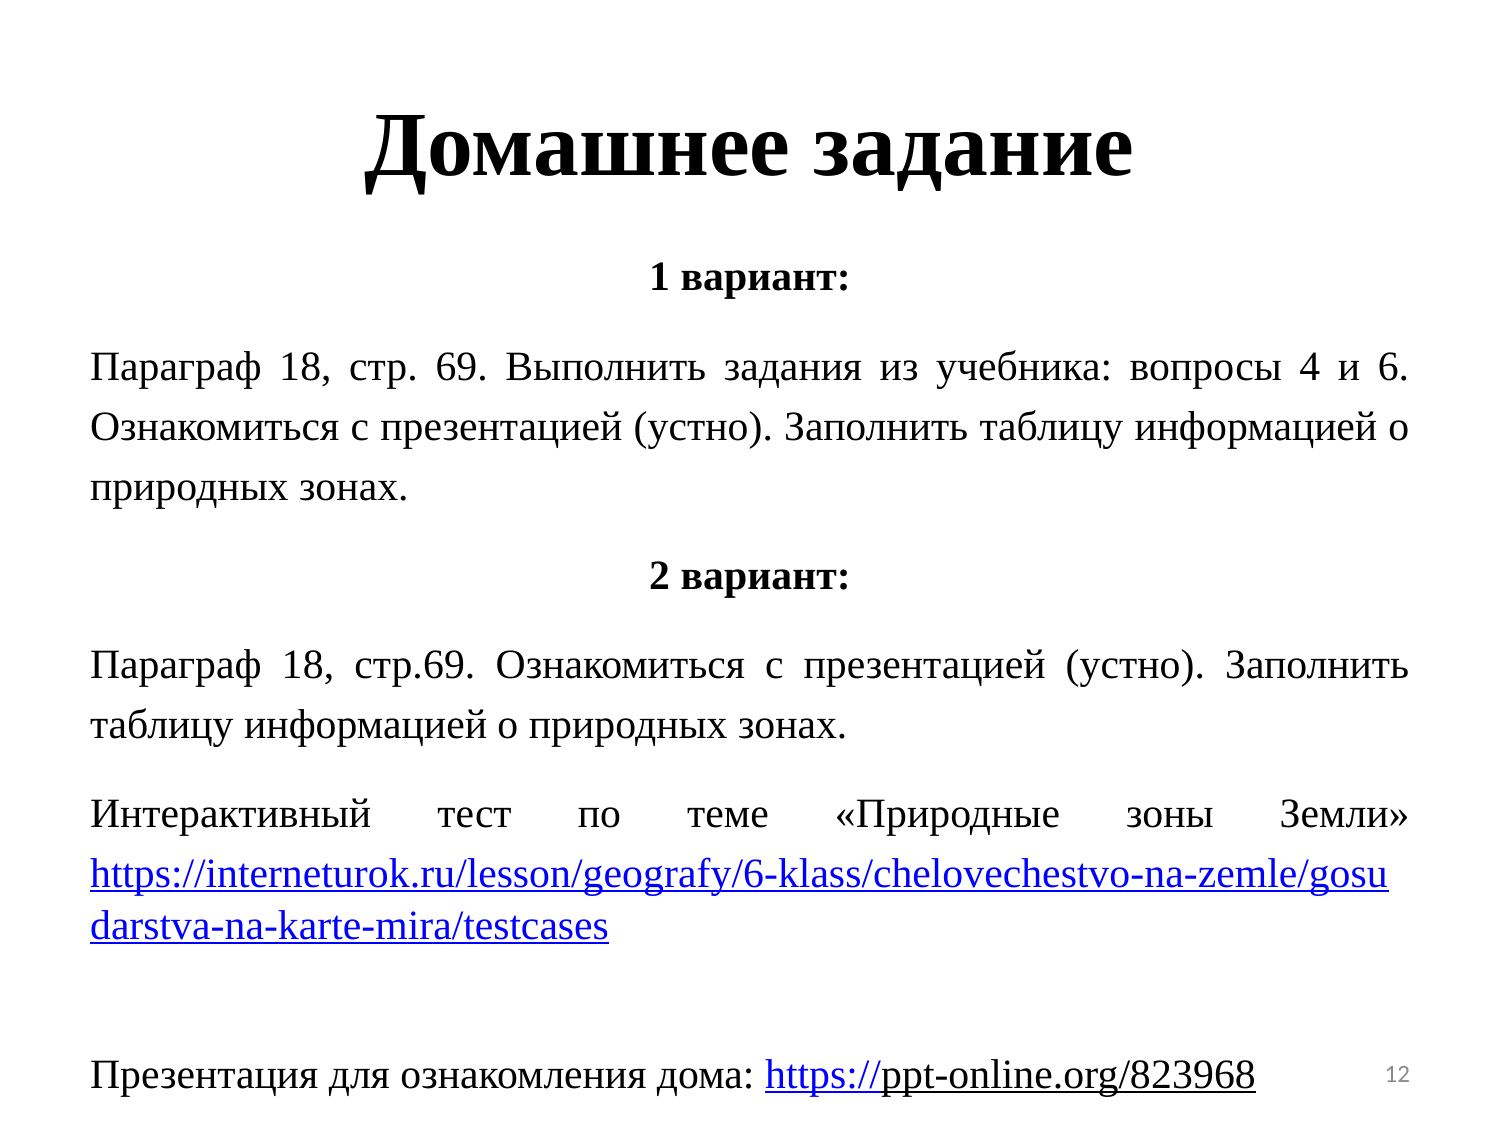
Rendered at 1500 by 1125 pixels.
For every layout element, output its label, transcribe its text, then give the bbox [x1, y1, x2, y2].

list 1 вариант: Параграф 18, стр. 69. Выполнить задания из учебника: вопросы 4 и 6. Ознакомиться с презентацией (устно). Заполнить таблицу информацией о природных зонах. 2 вариант: Параграф 18, стр.69. Ознакомиться с презентацией (устно). Заполнить таблицу информацией о природных зонах. Интерактивный тест по теме «Природные зоны Земли» https://interneturok.ru/lesson/geografy/6-klass/chelovechestvo-na-zemle/gosudarstva-na-karte-mira/testcases Презентация для ознакомления дома: https://ppt-online.org/823968 [75, 231, 1425, 1106]
title Домашнее задание [75, 45, 1425, 231]
slide_number 12 [1074, 1042, 1425, 1103]
